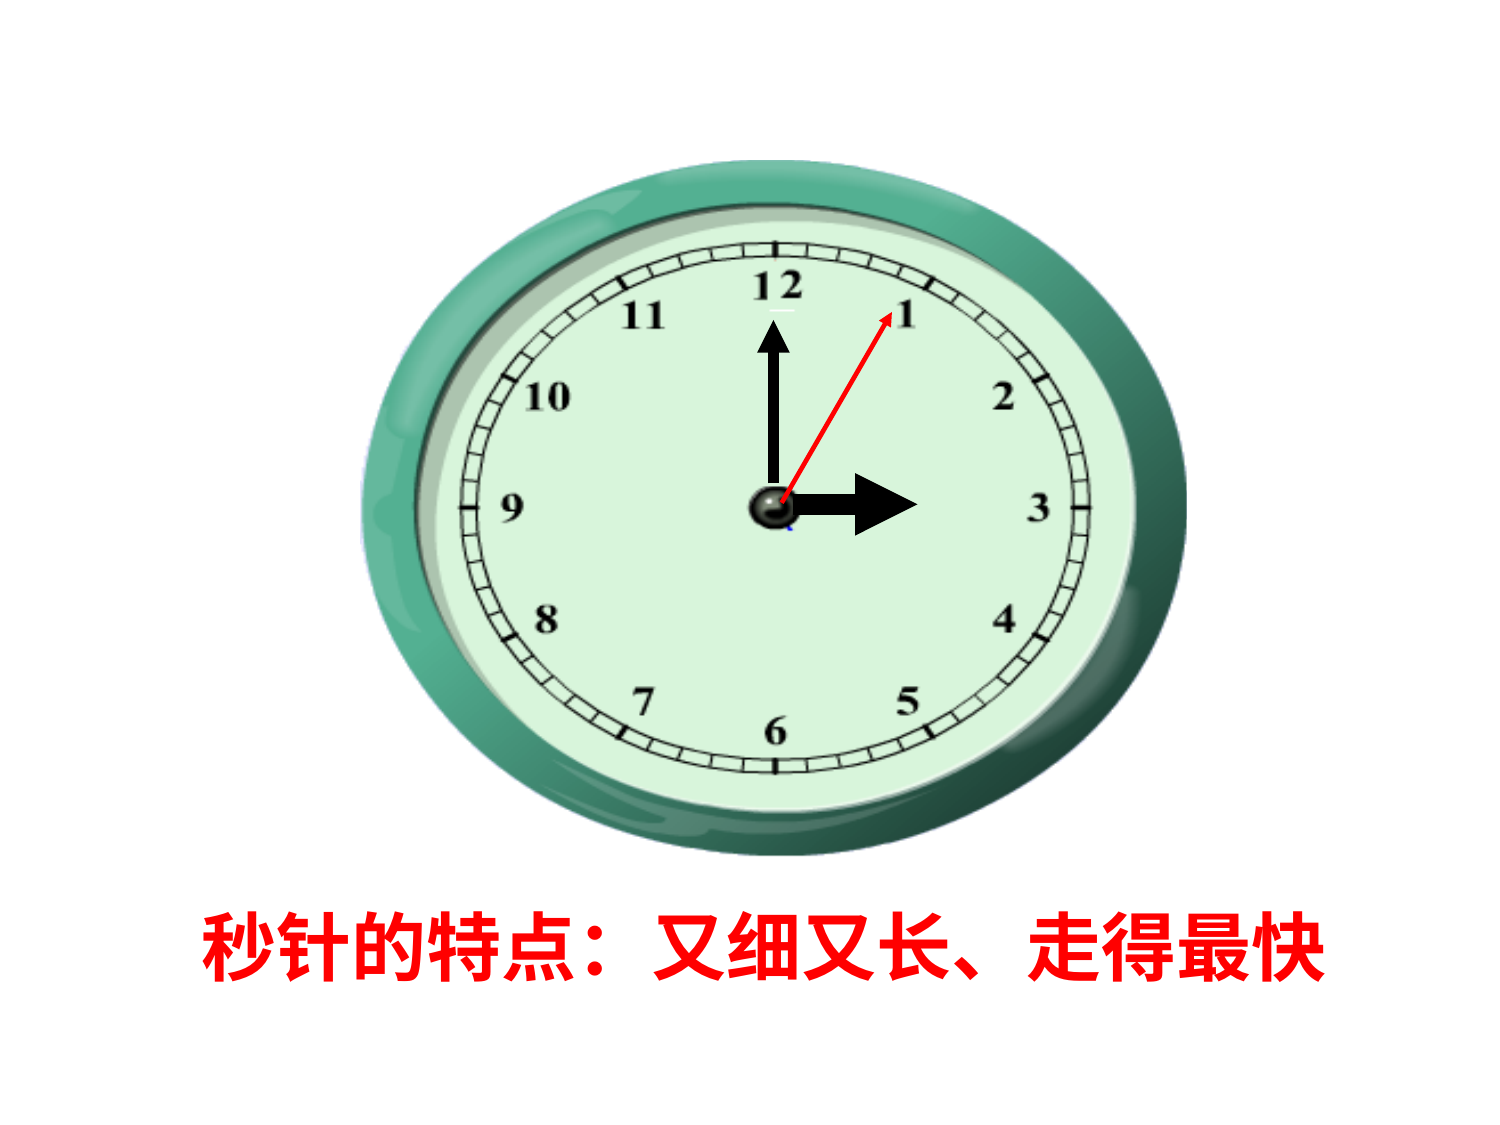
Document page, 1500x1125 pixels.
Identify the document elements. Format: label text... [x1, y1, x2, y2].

text_box 秒针的特点：又细又长、走得最快 [187, 893, 1359, 998]
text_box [360, 160, 1187, 858]
